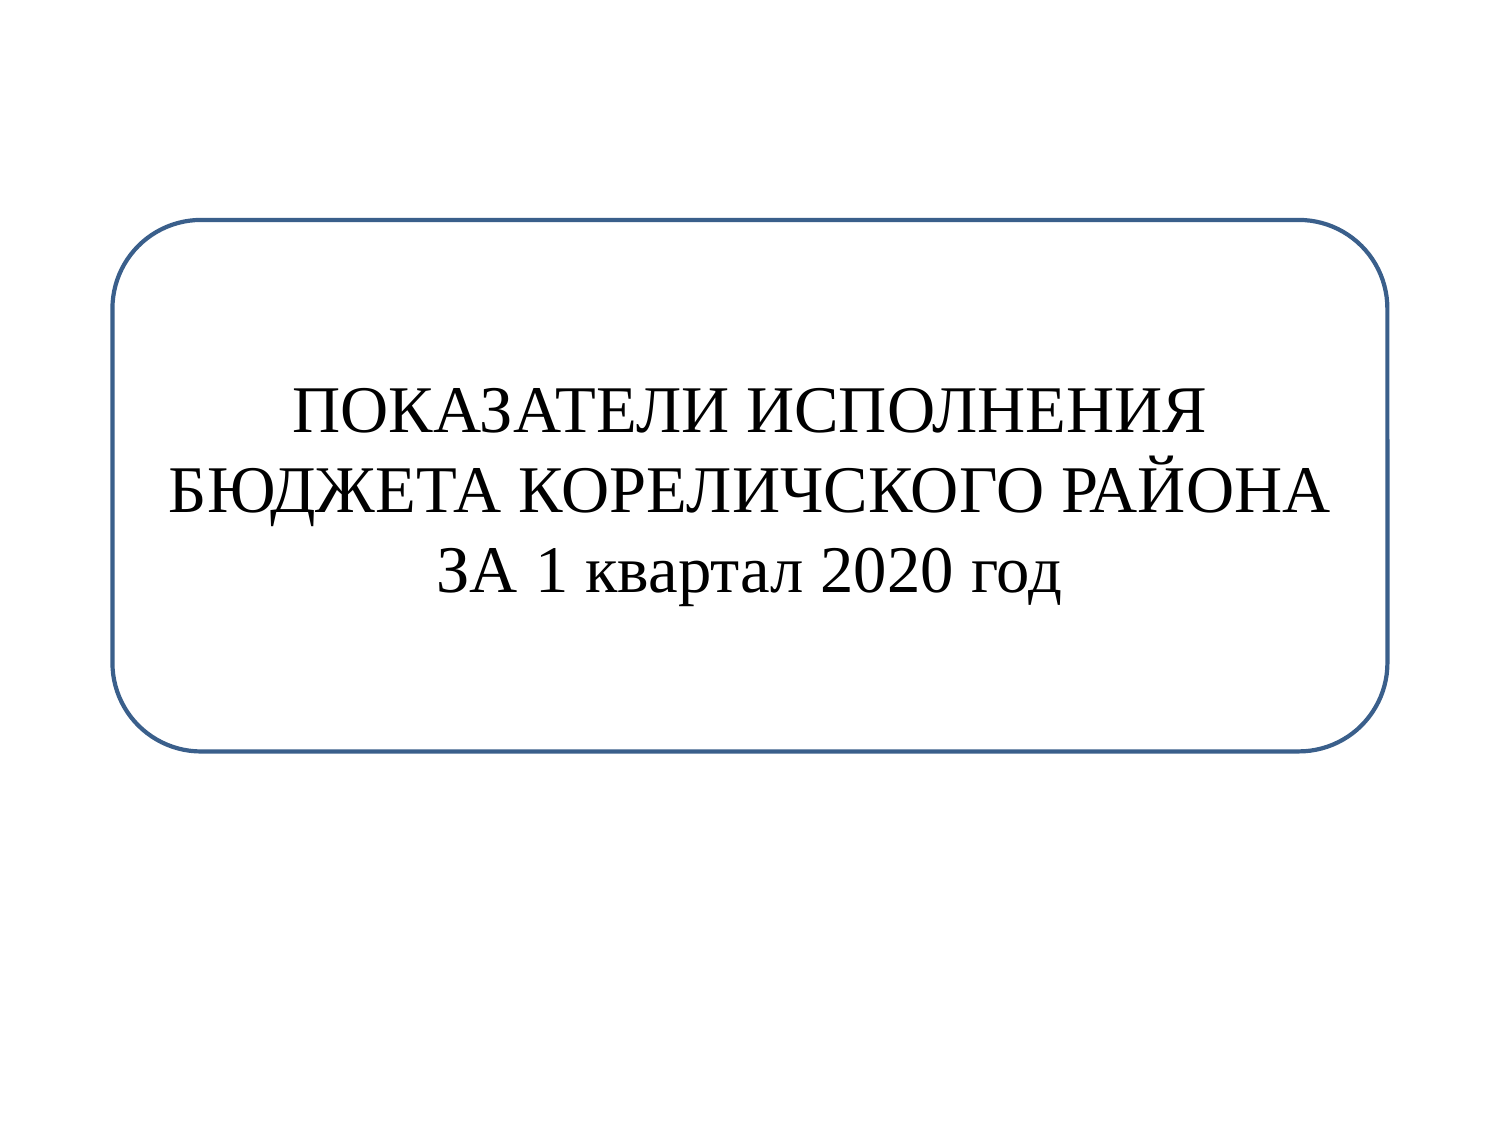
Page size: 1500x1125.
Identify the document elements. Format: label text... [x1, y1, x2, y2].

text_box ПОКАЗАТЕЛИ ИСПОЛНЕНИЯ БЮДЖЕТА КОРЕЛИЧСКОГО РАЙОНА ЗА 1 квартал 2020 год [110, 217, 1390, 754]
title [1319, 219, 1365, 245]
title ПОКАЗАТЕЛИ ИСПОЛНЕНИЯ БЮДЖЕТА КОРЕЛИЧСКОГО РАЙОНА ЗА 2019 год [112, 219, 181, 286]
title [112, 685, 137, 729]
